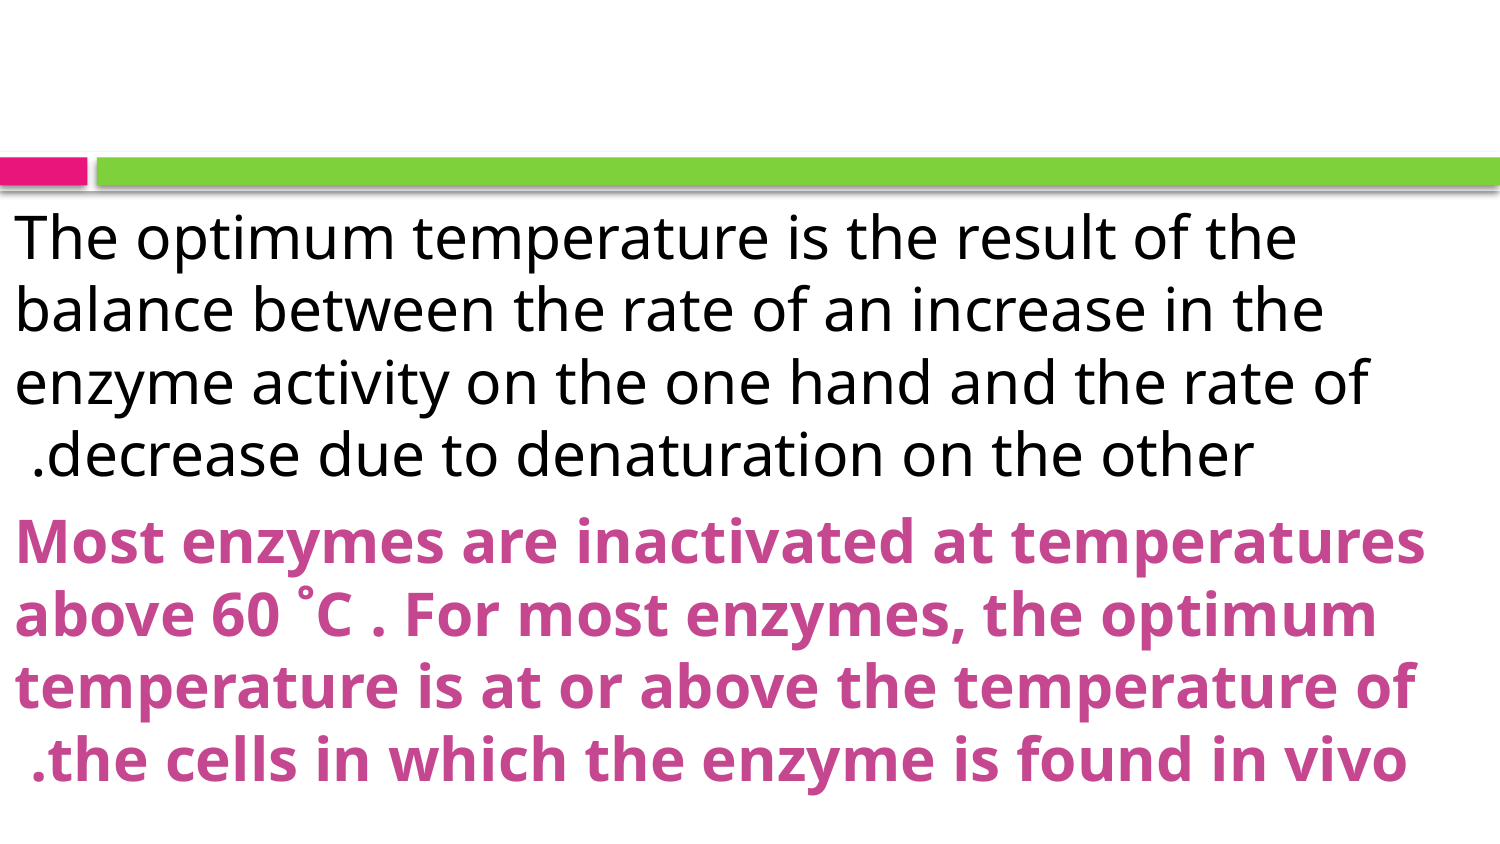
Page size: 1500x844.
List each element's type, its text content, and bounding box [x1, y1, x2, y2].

list The optimum temperature is the result of the balance between the rate of an increase in the enzyme activity on the one hand and the rate of decrease due to denaturation on the other. Most enzymes are inactivated at temperatures above 60 ˚C . For most enzymes, the optimum temperature is at or above the temperature of the cells in which the enzyme is found in vivo. [0, 191, 1500, 844]
